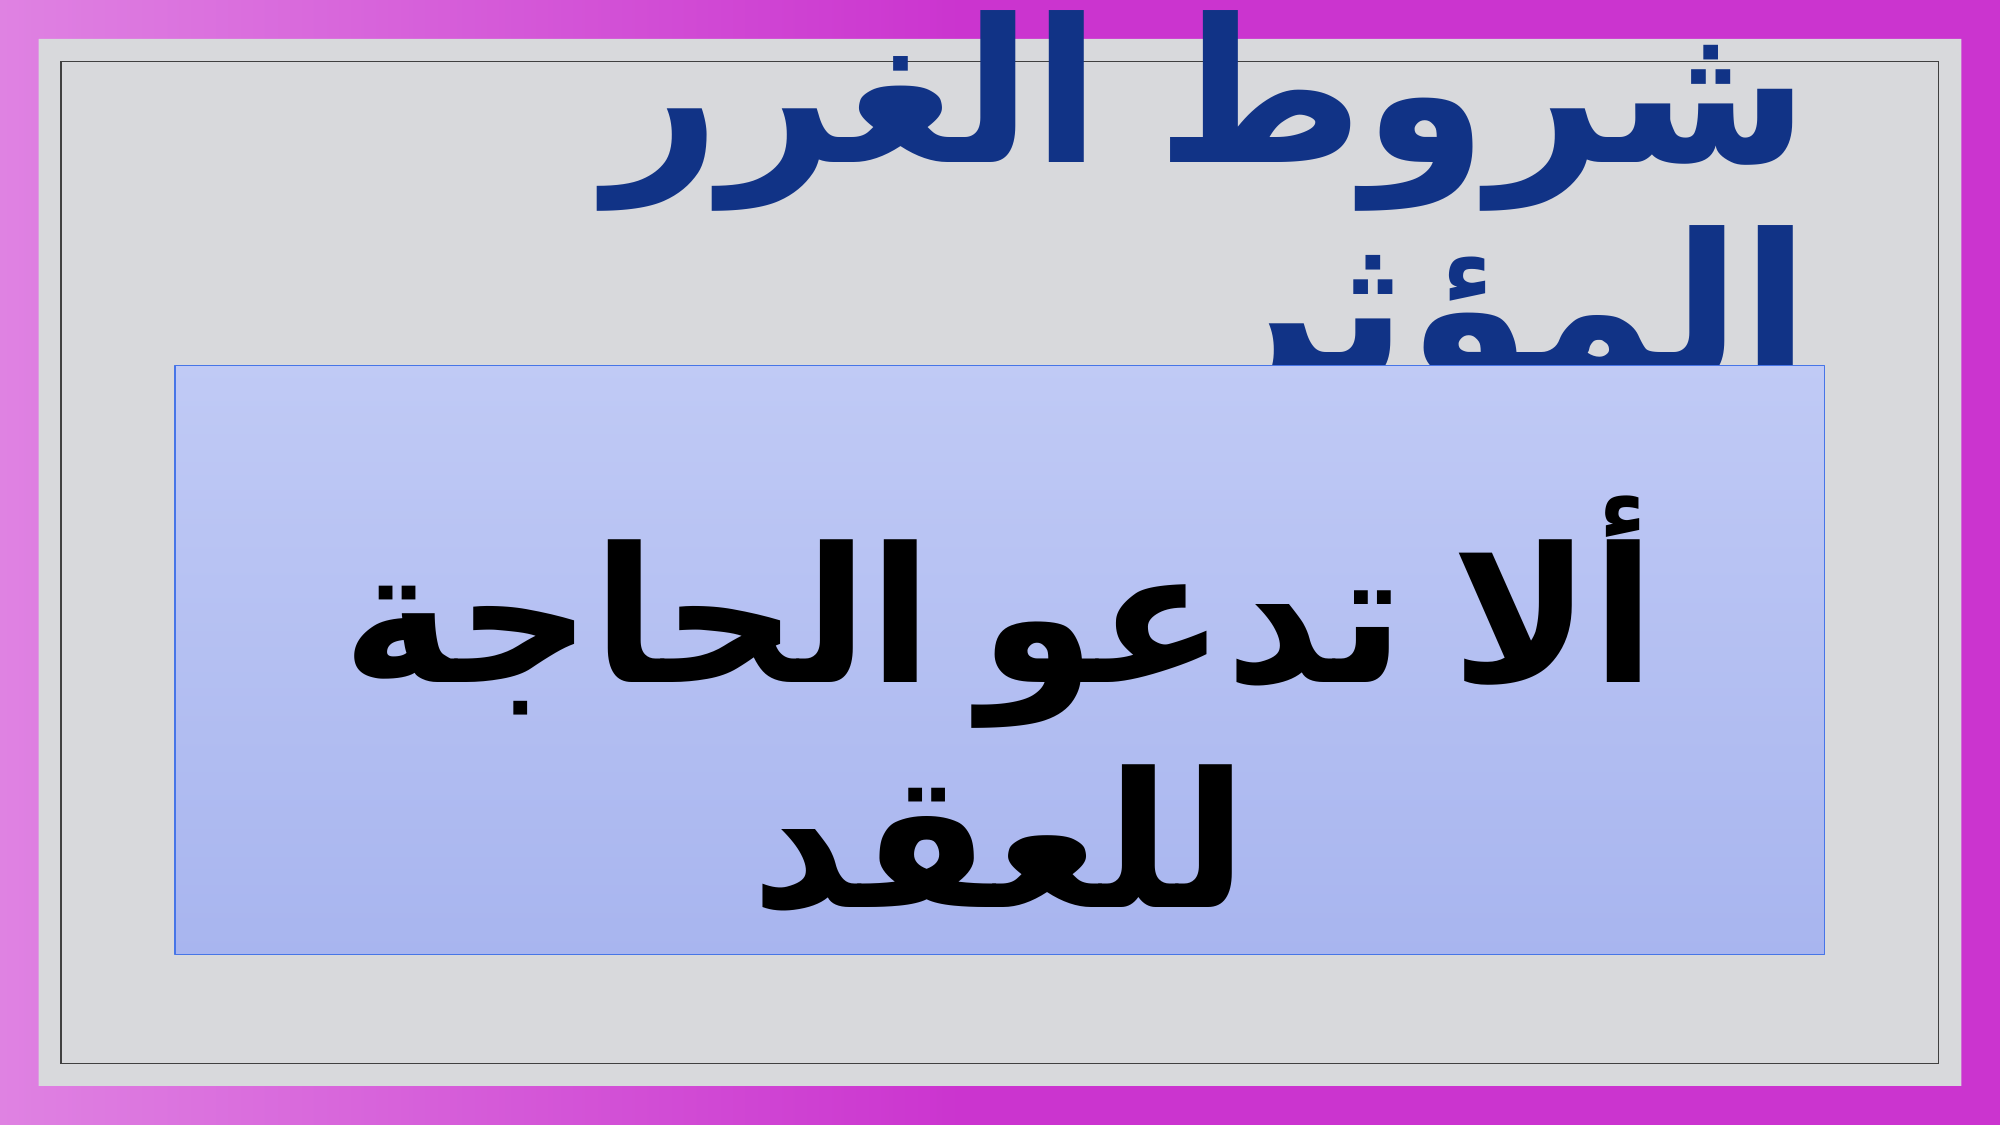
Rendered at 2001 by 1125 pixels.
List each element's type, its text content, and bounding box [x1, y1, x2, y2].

title شروط الغرر المؤثر [174, 92, 1825, 318]
list ألا تدعو الحاجة للعقد [174, 365, 1825, 955]
